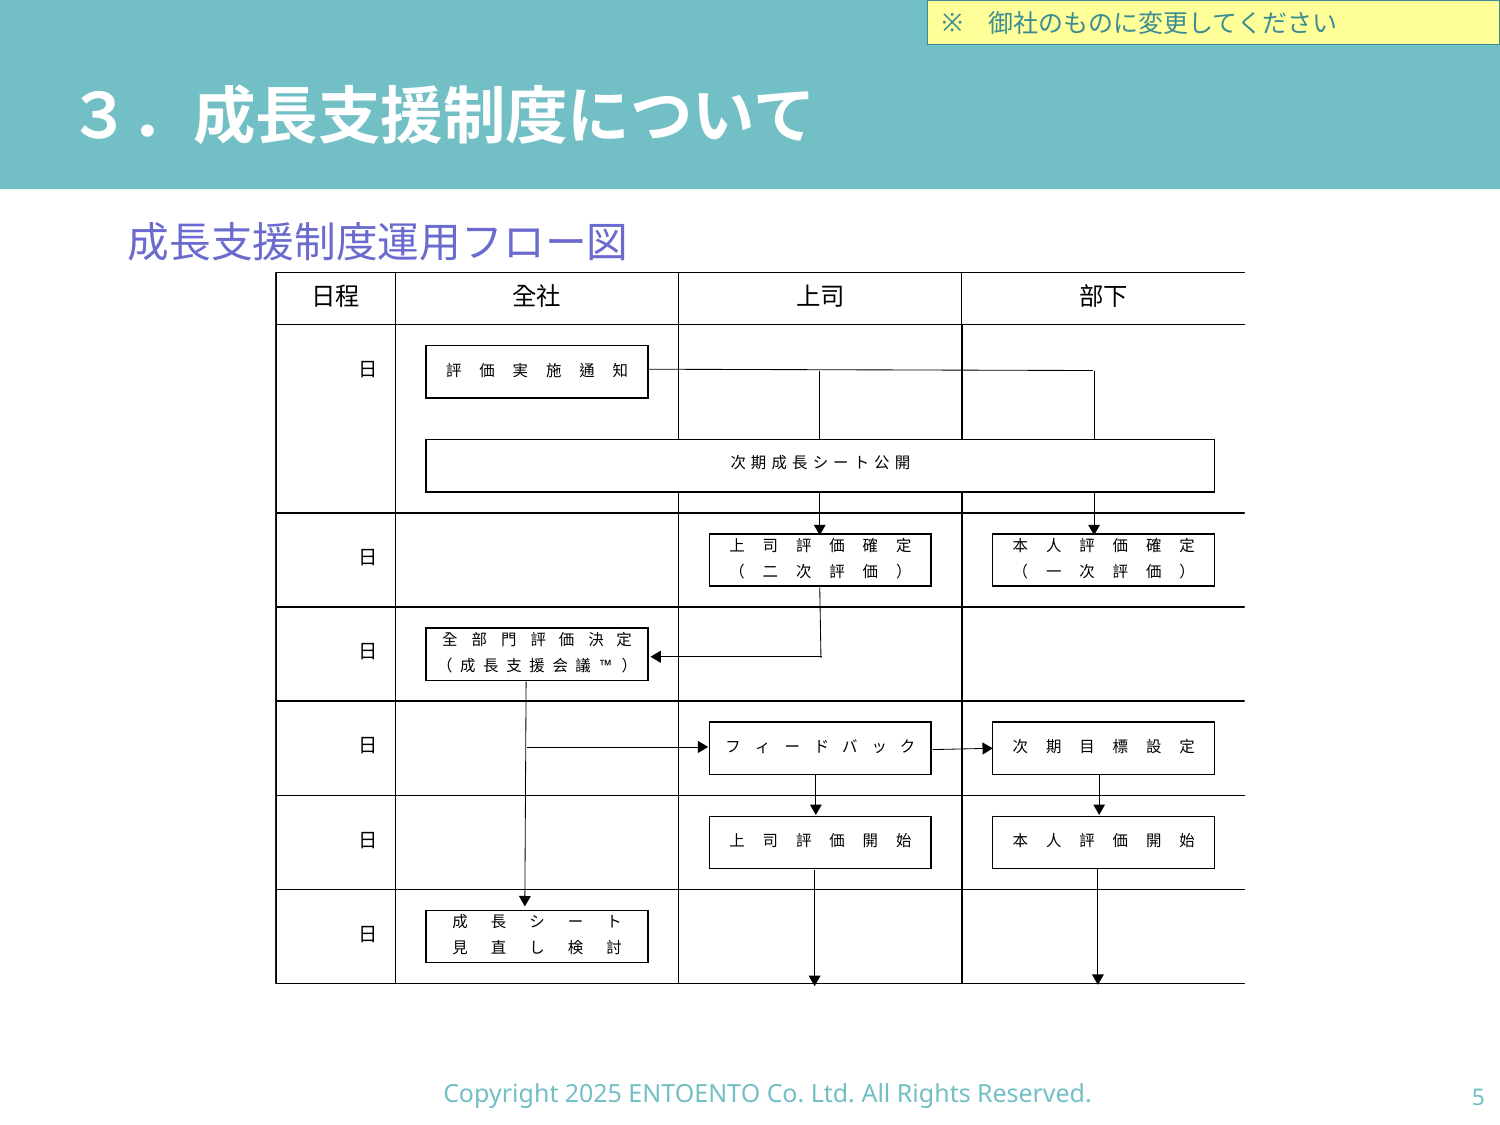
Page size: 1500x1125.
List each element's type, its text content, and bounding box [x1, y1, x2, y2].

text_box 御社のものに変更してください [927, 0, 1500, 45]
title ３．成長支援制度について [53, 42, 1388, 185]
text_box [275, 271, 1247, 1083]
slide_number 4 [1187, 1074, 1500, 1121]
list 成長支援制度運用フロー図 [112, 208, 1388, 1012]
footer Copyright 2025 ENTOENTO Co. Ltd. All Rights Reserved. [206, 1070, 1331, 1125]
